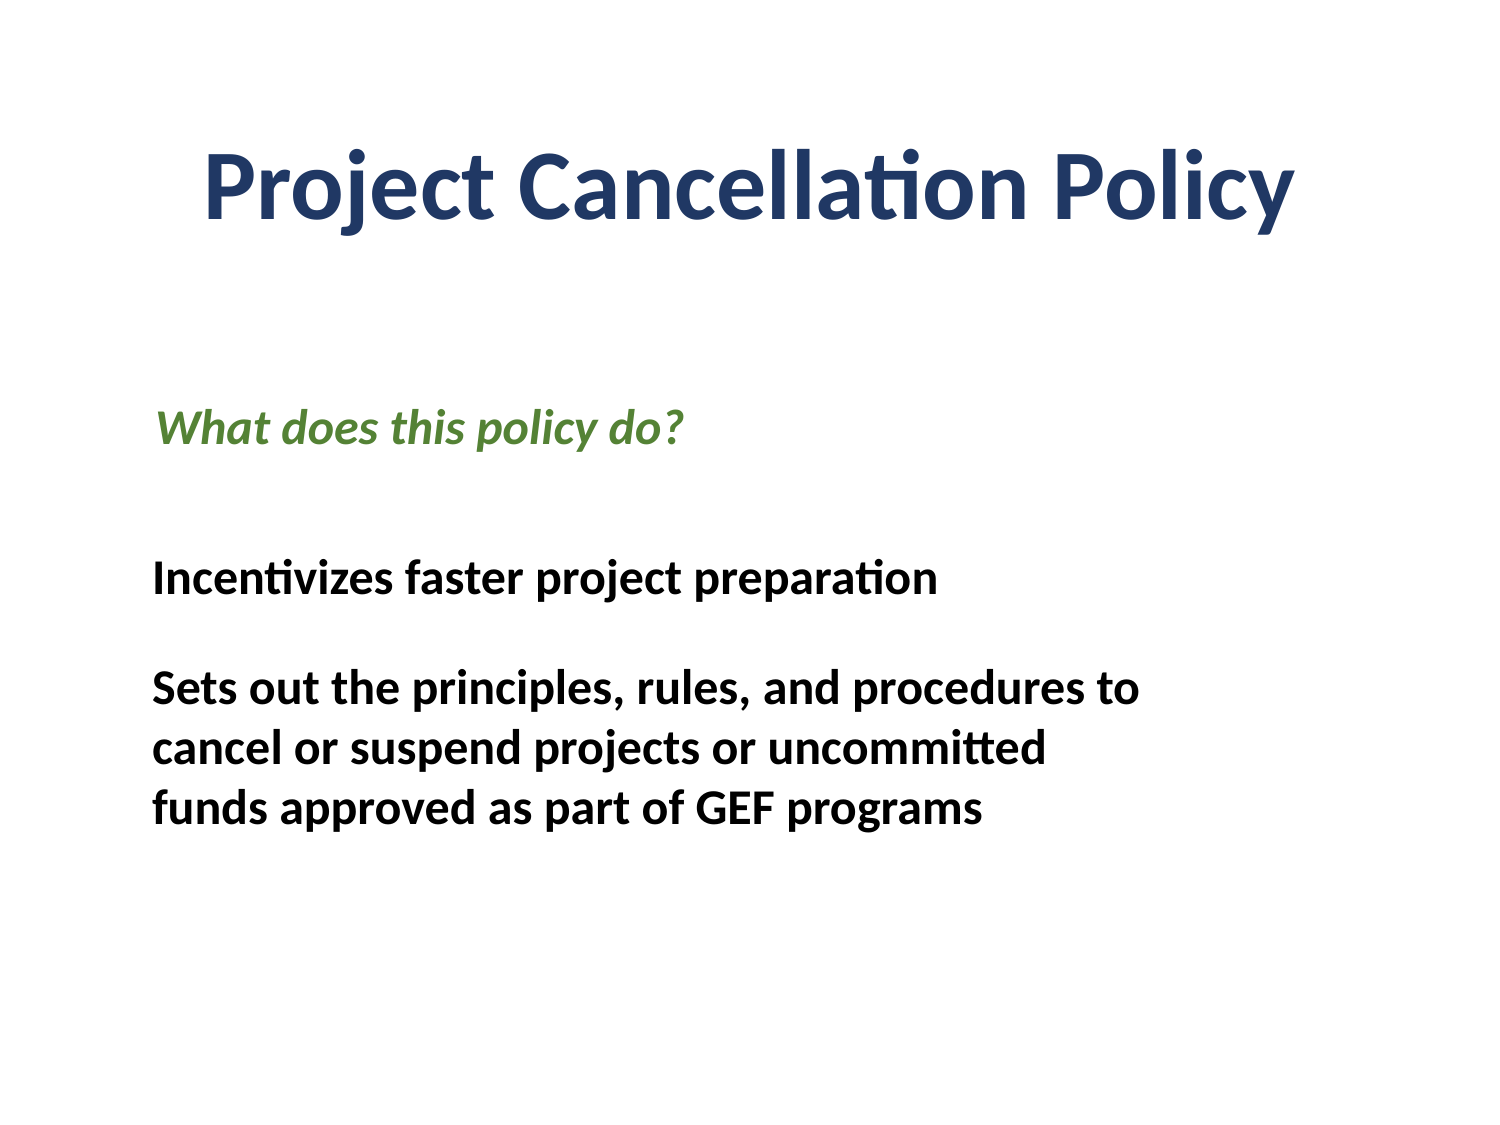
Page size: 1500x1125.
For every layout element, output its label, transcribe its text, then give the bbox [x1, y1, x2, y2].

list Project Cancellation Policy [75, 126, 1425, 374]
text_box Incentivizes faster project preparation Sets out the principles, rules, and procedures to cancel or suspend projects or uncommitted funds approved as part of GEF programs [137, 537, 1175, 943]
text_box What does this policy do? [140, 387, 700, 462]
